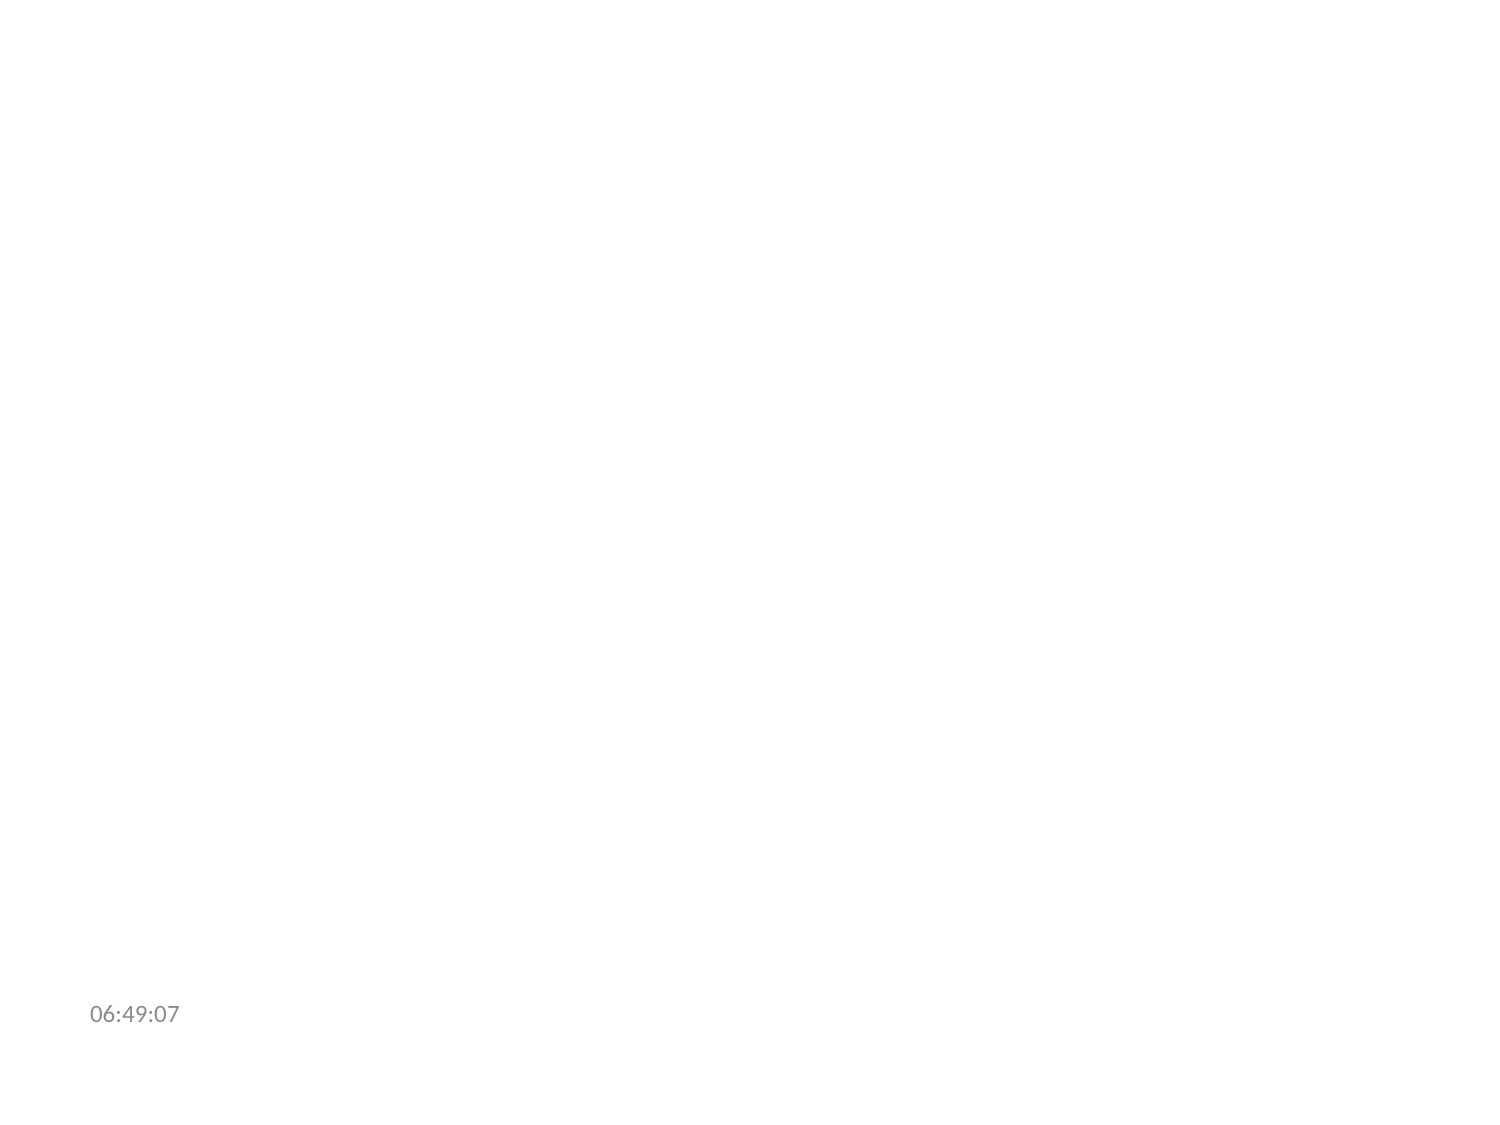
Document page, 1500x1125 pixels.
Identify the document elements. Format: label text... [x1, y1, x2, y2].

text_box 15:35:09 [75, 982, 425, 1043]
